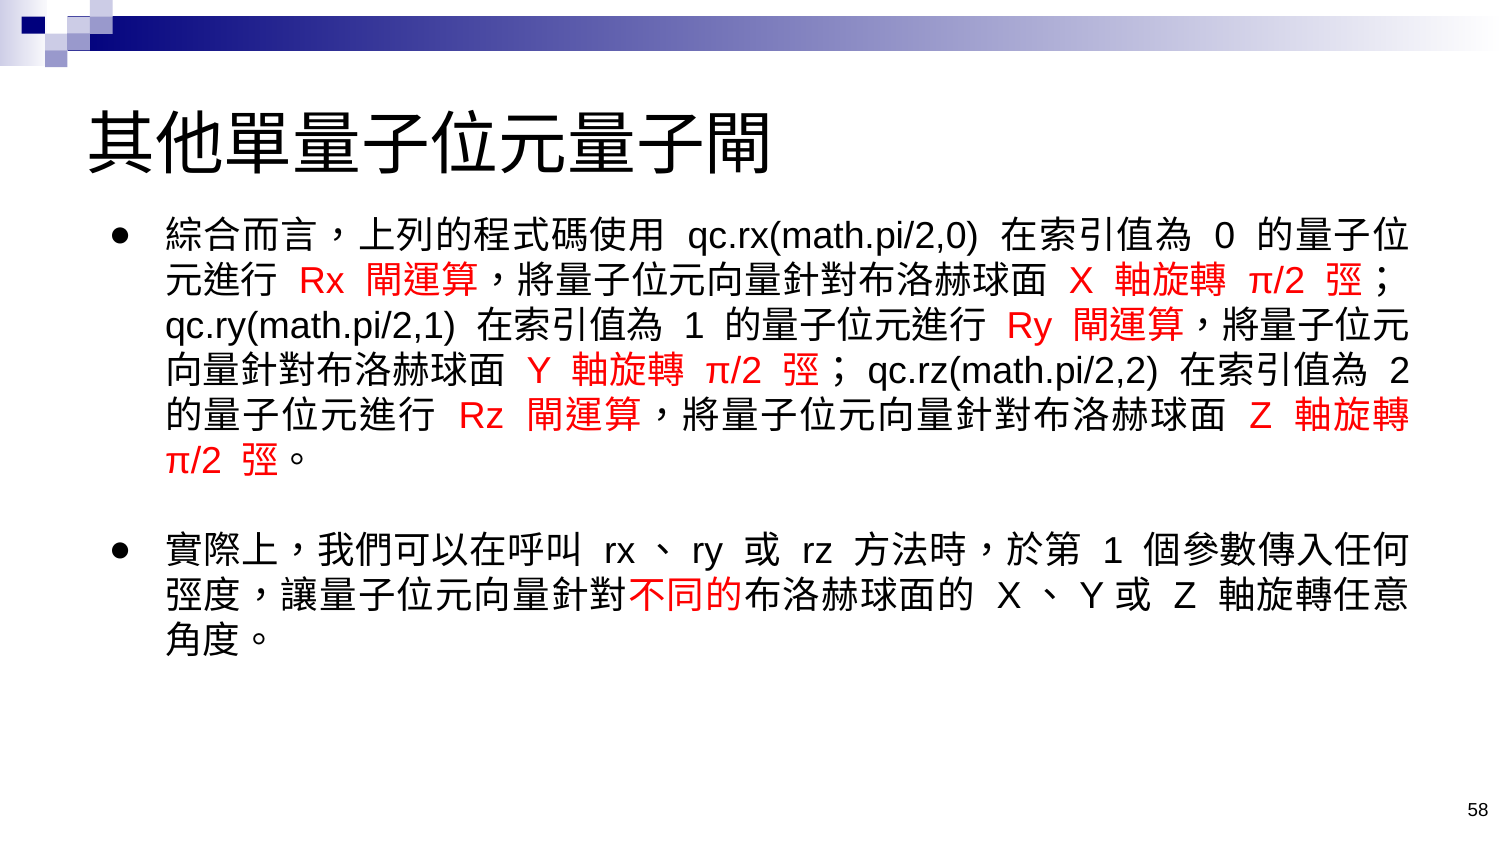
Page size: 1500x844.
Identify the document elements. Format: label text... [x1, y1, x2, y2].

title 其他單量子位元量子閘 [75, 56, 1425, 195]
slide_number 58 [1149, 796, 1500, 827]
text_box 綜合而言，上列的程式碼使用 qc.rx(math.pi/2,0) 在索引值為 0 的量子位元進行 Rx 閘運算，將量子位元向量針對布洛赫球面 X 軸旋轉 π/2 弳；qc.ry(math.pi/2,1) 在索引值為 1 的量子位元進行 Ry 閘運算，將量子位元向量針對布洛赫球面 Y 軸旋轉 π/2 弳；qc.rz(math.pi/2,2) 在索引值為 2 的量子位元進行 Rz 閘運算，將量子位元向量針對布洛赫球面 Z 軸旋轉 π/2 弳。 實際上，我們可以在呼叫 rx、ry 或 rz 方法時，於第 1 個參數傳入任何弳度，讓量子位元向量針對不同的布洛赫球面的 X、Y或 Z 軸旋轉任意角度。 [74, 195, 1425, 721]
